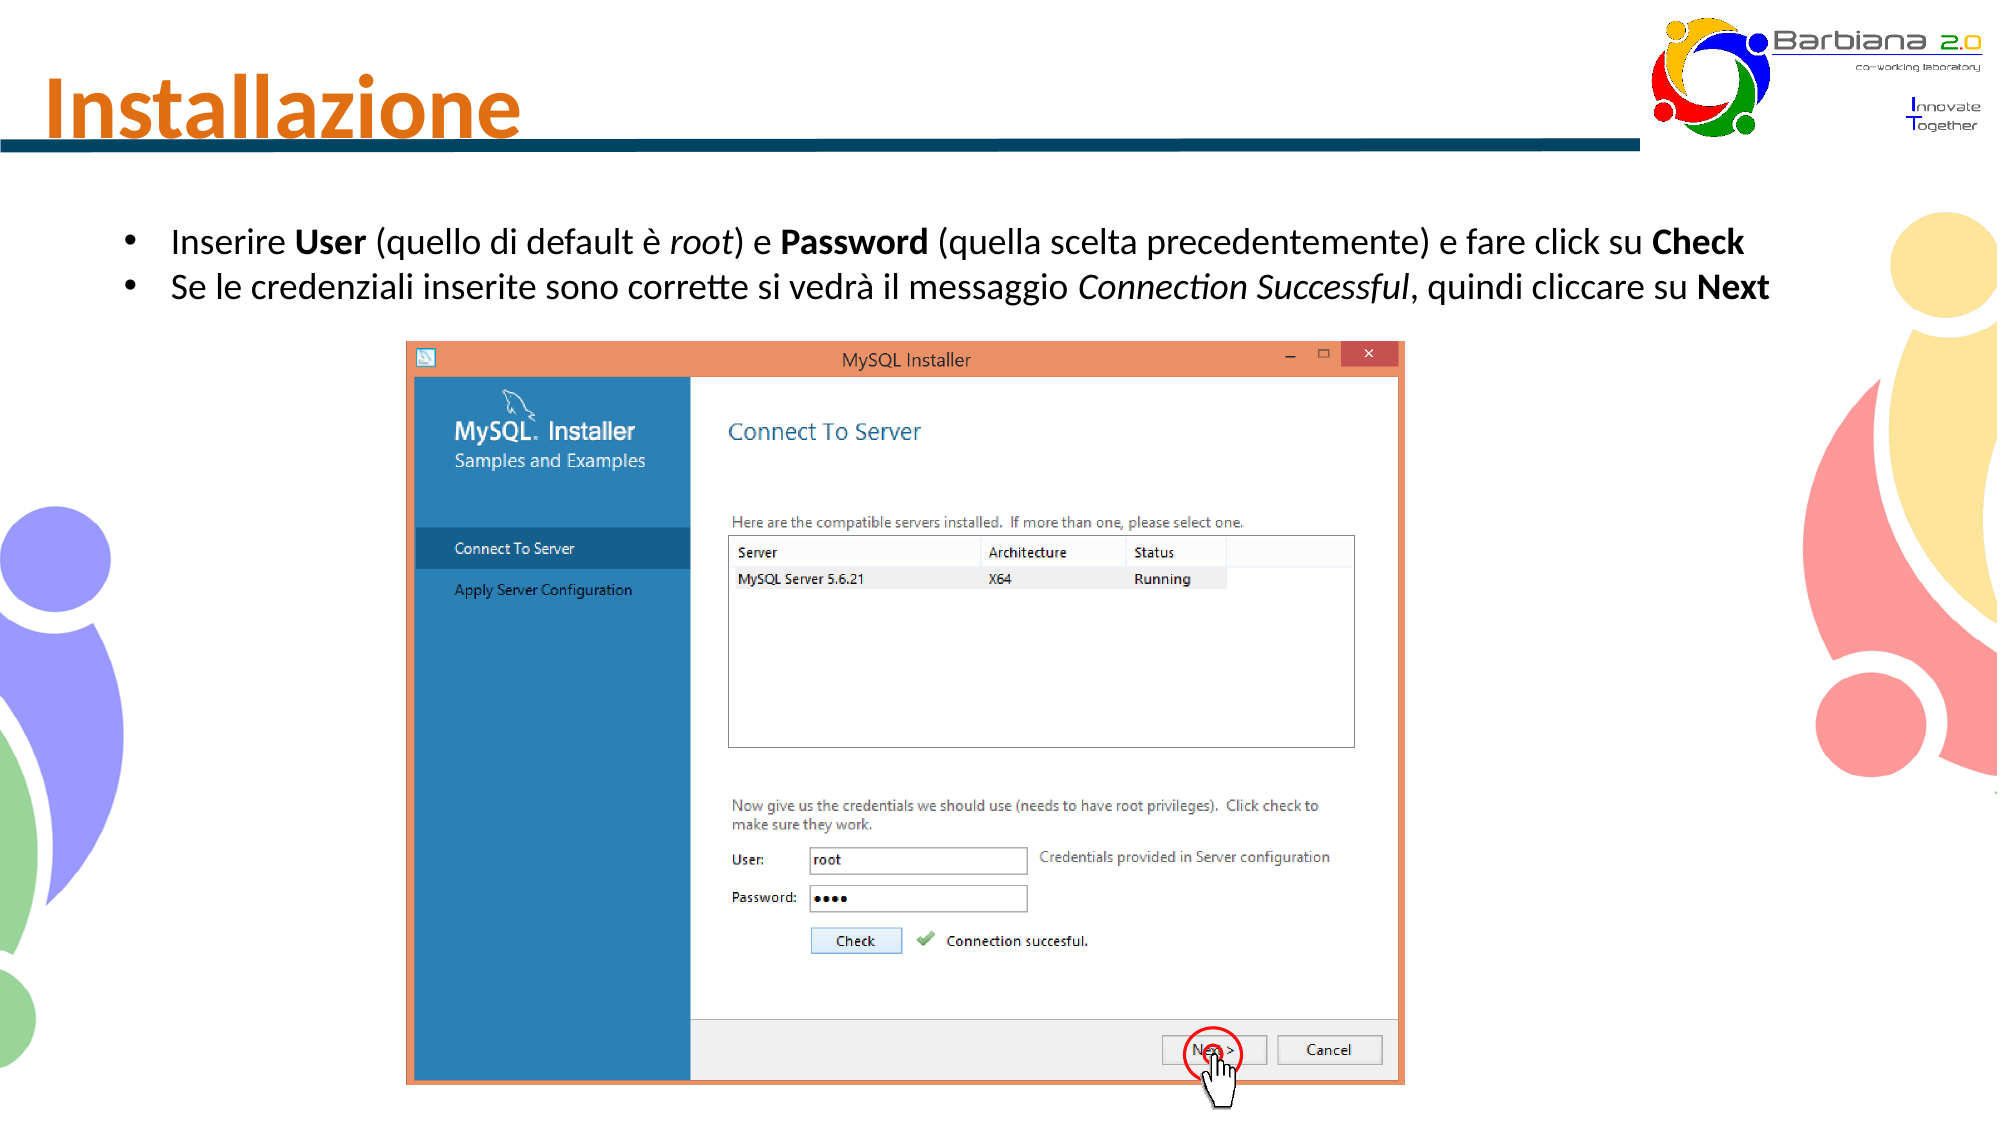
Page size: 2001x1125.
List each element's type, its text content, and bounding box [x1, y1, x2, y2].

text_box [1184, 1027, 1246, 1110]
text_box Inserire User (quello di default è root) e Password (quella scelta precedentemente) e fare click su Check Se le credenziali inserite sono corrette si vedrà il messaggio Connection Successful, quindi cliccare su Next [109, 209, 1805, 315]
picture [0, 0, 2001, 1125]
text_box Installazione [29, 39, 539, 165]
